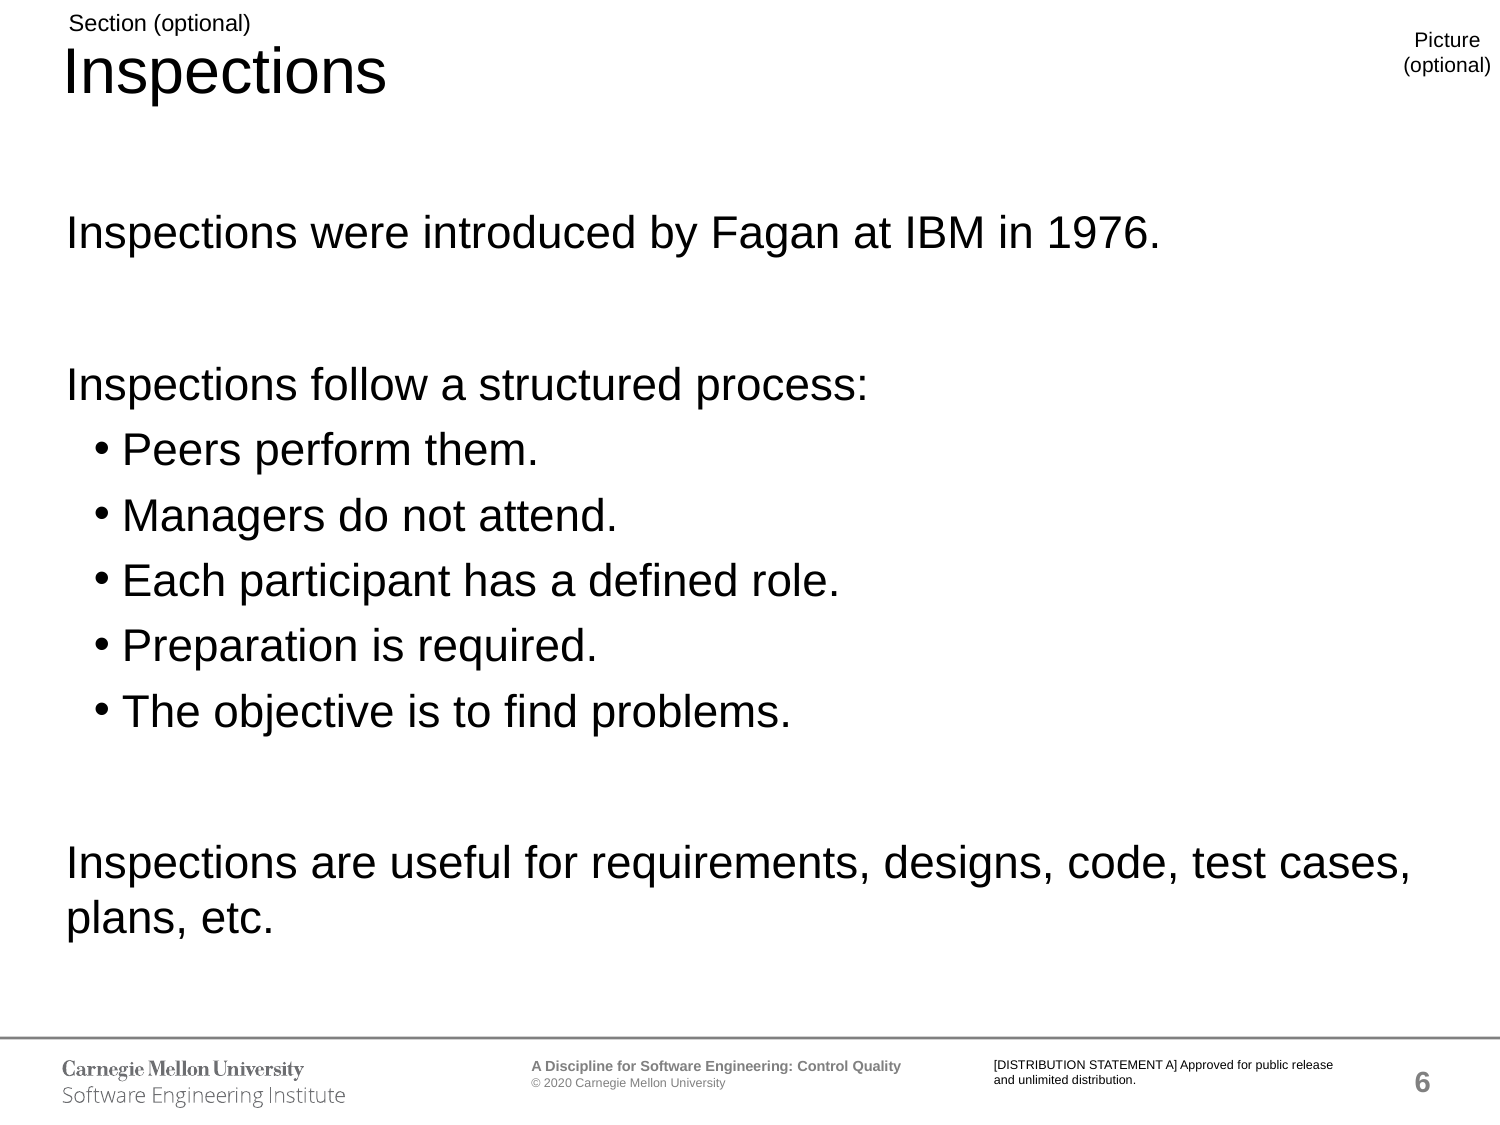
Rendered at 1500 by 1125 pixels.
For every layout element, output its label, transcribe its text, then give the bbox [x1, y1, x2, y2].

title Inspections [62, 37, 1338, 182]
list Inspections were introduced by Fagan at IBM in 1976. Inspections follow a structured process: Peers perform them. Managers do not attend. Each participant has a defined role. Preparation is required. The objective is to find problems. Inspections are useful for requirements, designs, code, test cases, plans, etc. [65, 202, 1431, 1026]
